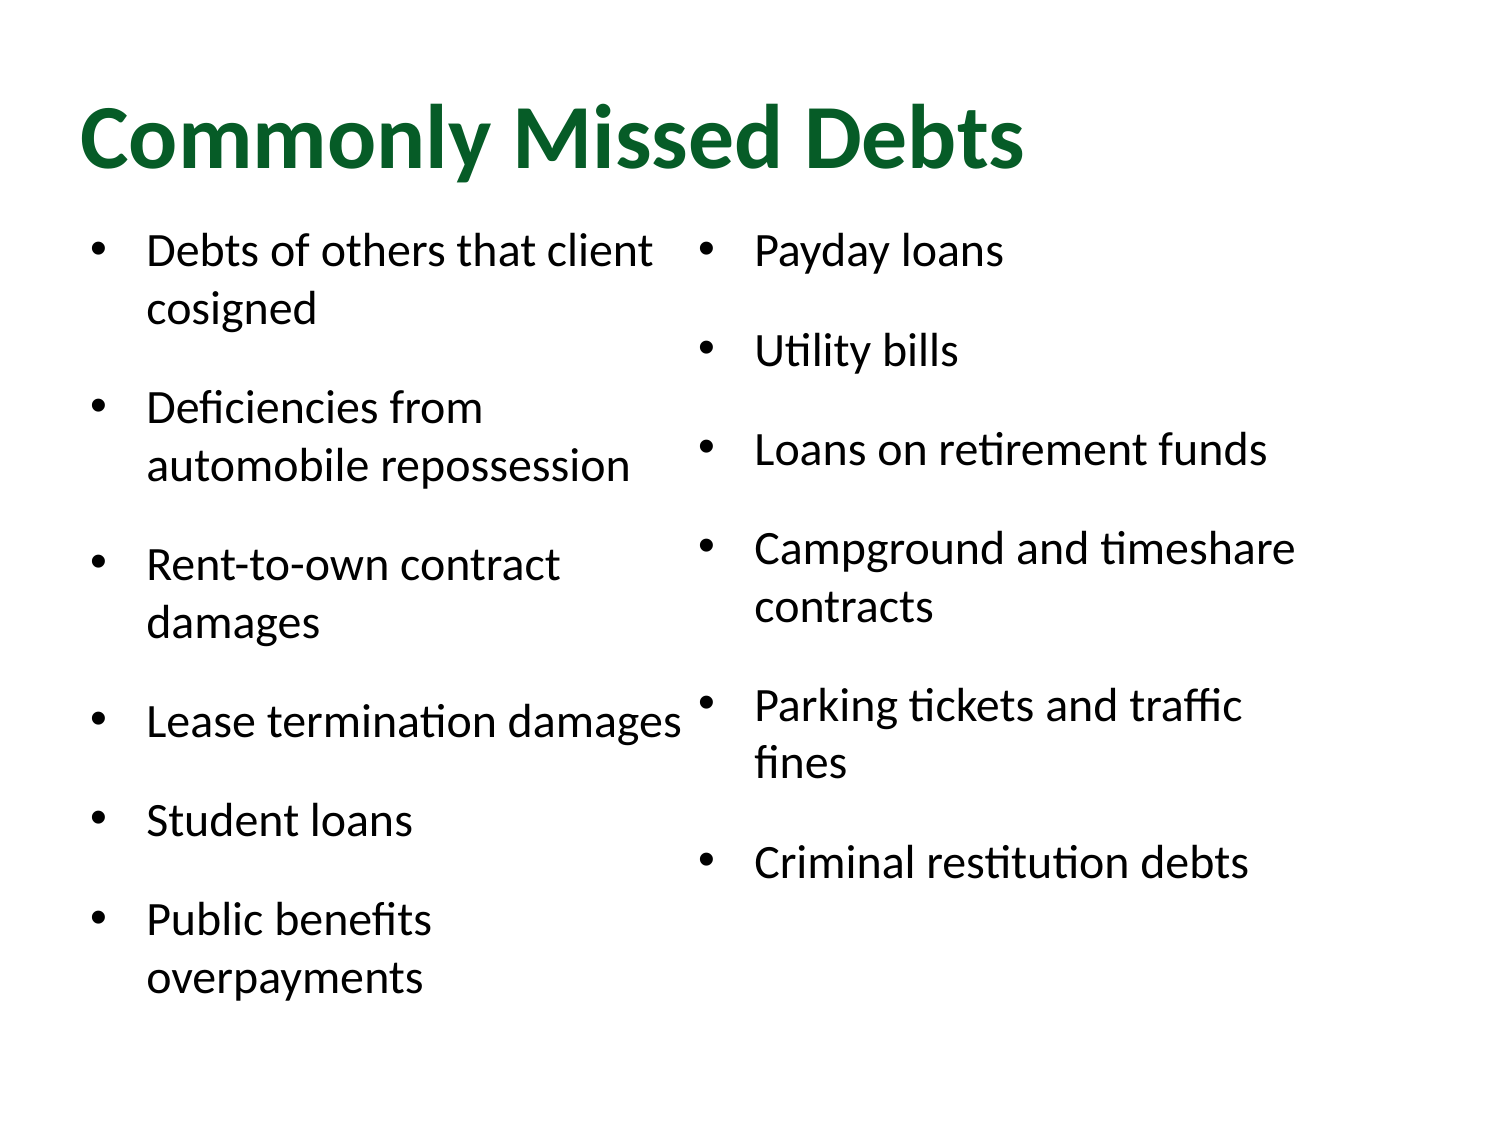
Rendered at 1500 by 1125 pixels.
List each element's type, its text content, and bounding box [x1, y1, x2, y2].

list Debts of others that client cosigned Deficiencies from automobile repossession Rent-to-own contract damages Lease termination damages Student loans Public benefits overpayments Payday loans Utility bills Loans on retirement funds Campground and timeshare contracts Parking tickets and traffic fines Criminal restitution debts [75, 211, 1322, 1063]
title Commonly Missed Debts [65, 52, 1322, 212]
